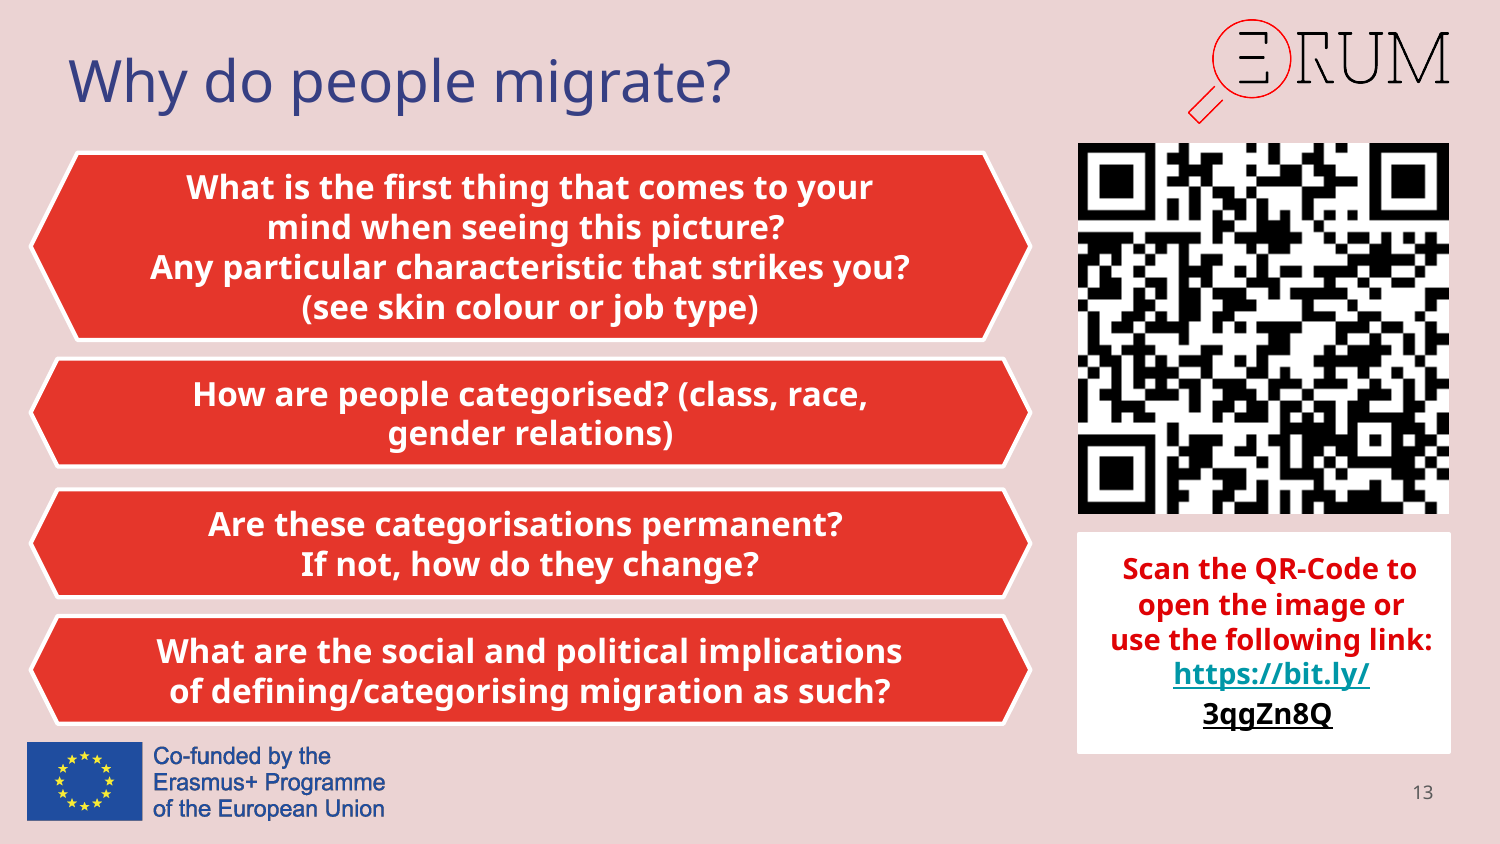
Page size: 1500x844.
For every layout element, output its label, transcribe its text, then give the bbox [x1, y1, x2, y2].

picture [1136, 0, 1500, 137]
slide_number 13 [1358, 761, 1449, 826]
picture [1078, 143, 1450, 514]
text_box Scan the QR-Code to open the image or use the following link: https://bit.ly/3qgZn8Q [1078, 534, 1449, 752]
title Why do people migrate? [53, 28, 1170, 123]
text_box What is the first thing that comes to your mind when seeing this picture? Any particular characteristic that strikes you? (see skin colour or job type) [30, 152, 1031, 340]
text_box Are these categorisations permanent? If not, how do they change? [30, 489, 1031, 598]
picture [27, 742, 385, 821]
text_box How are people categorised? (class, race, gender relations) [30, 358, 1031, 467]
text_box What are the social and political implications of defining/categorising migration as such? [30, 615, 1031, 724]
